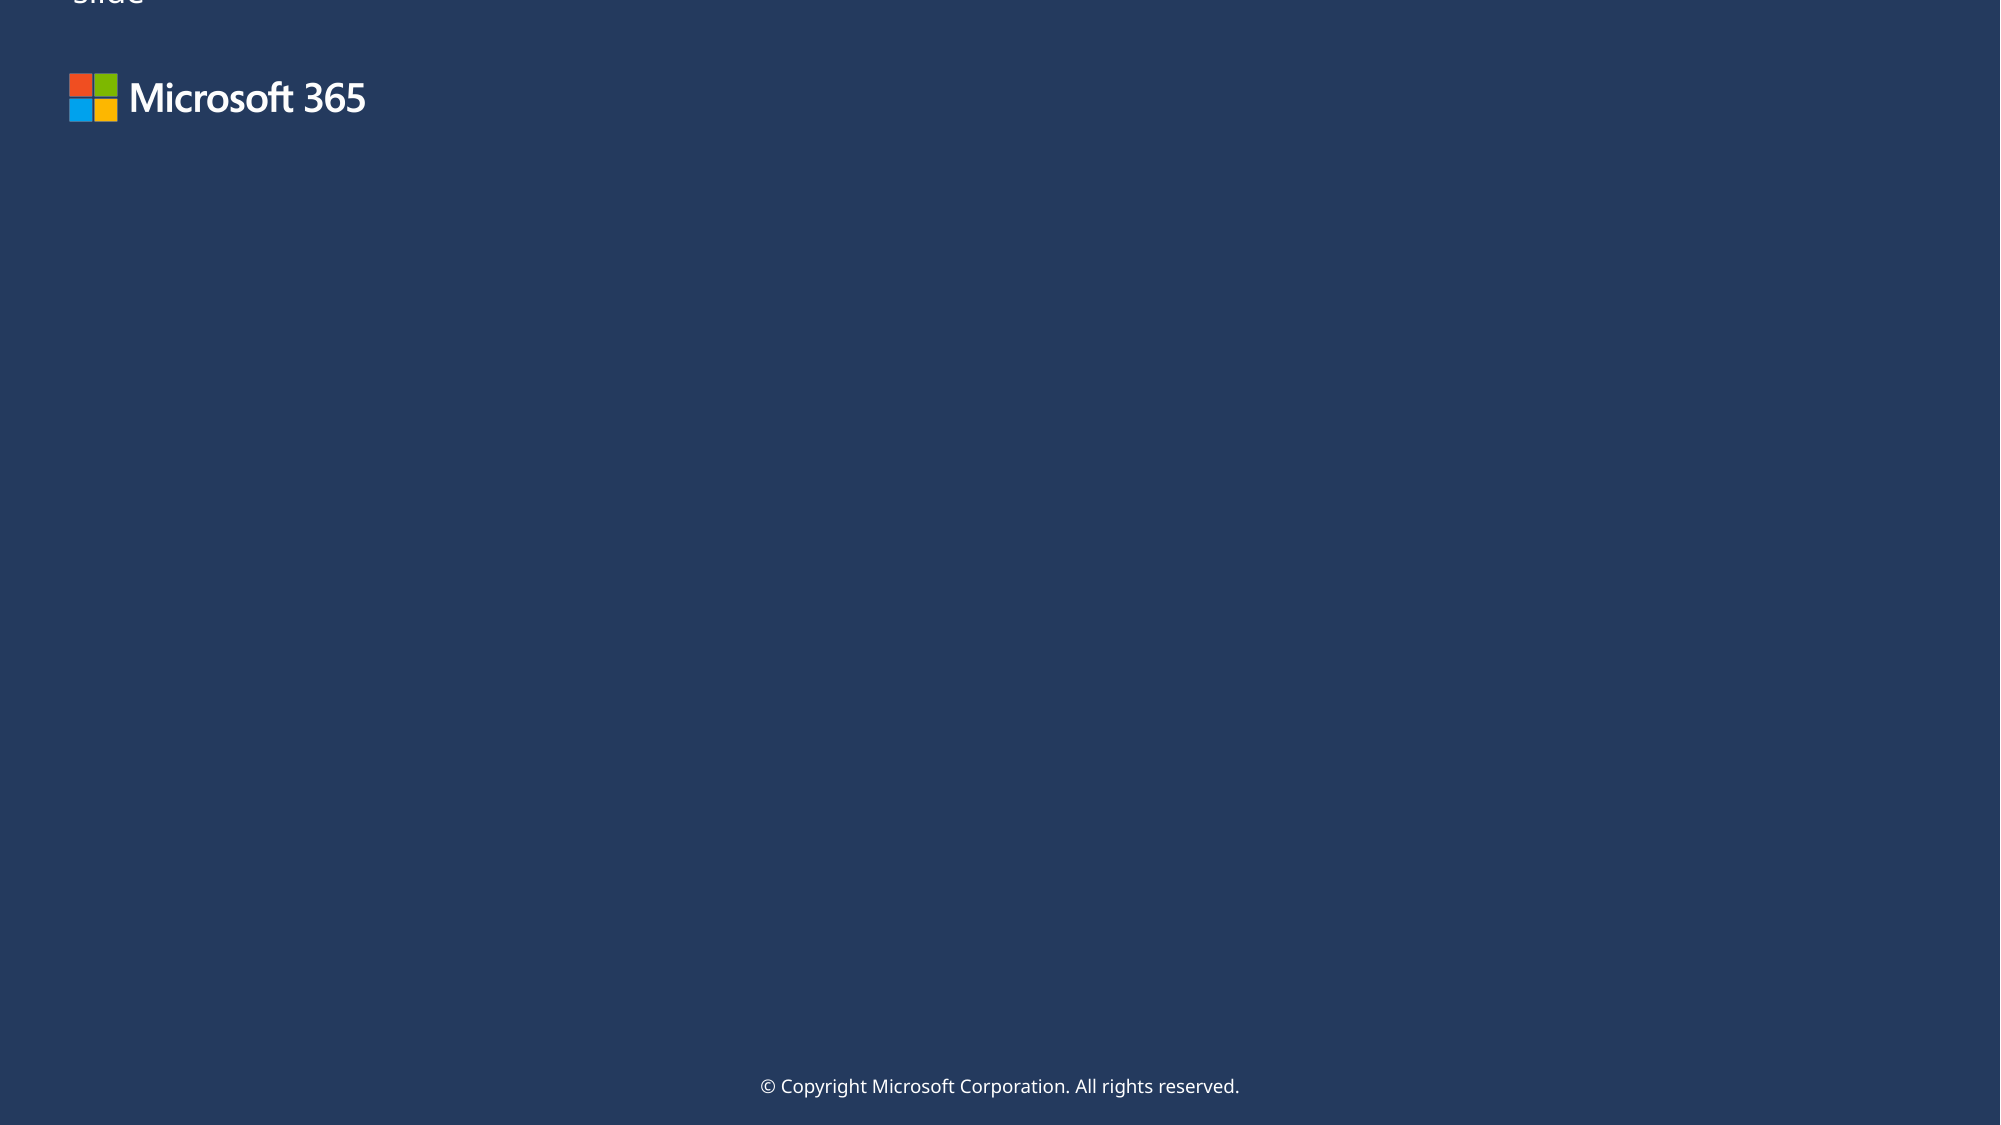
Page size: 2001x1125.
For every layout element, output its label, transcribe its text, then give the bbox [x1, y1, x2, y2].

picture [22, 26, 411, 169]
title Closing slide [42, 0, 291, 152]
